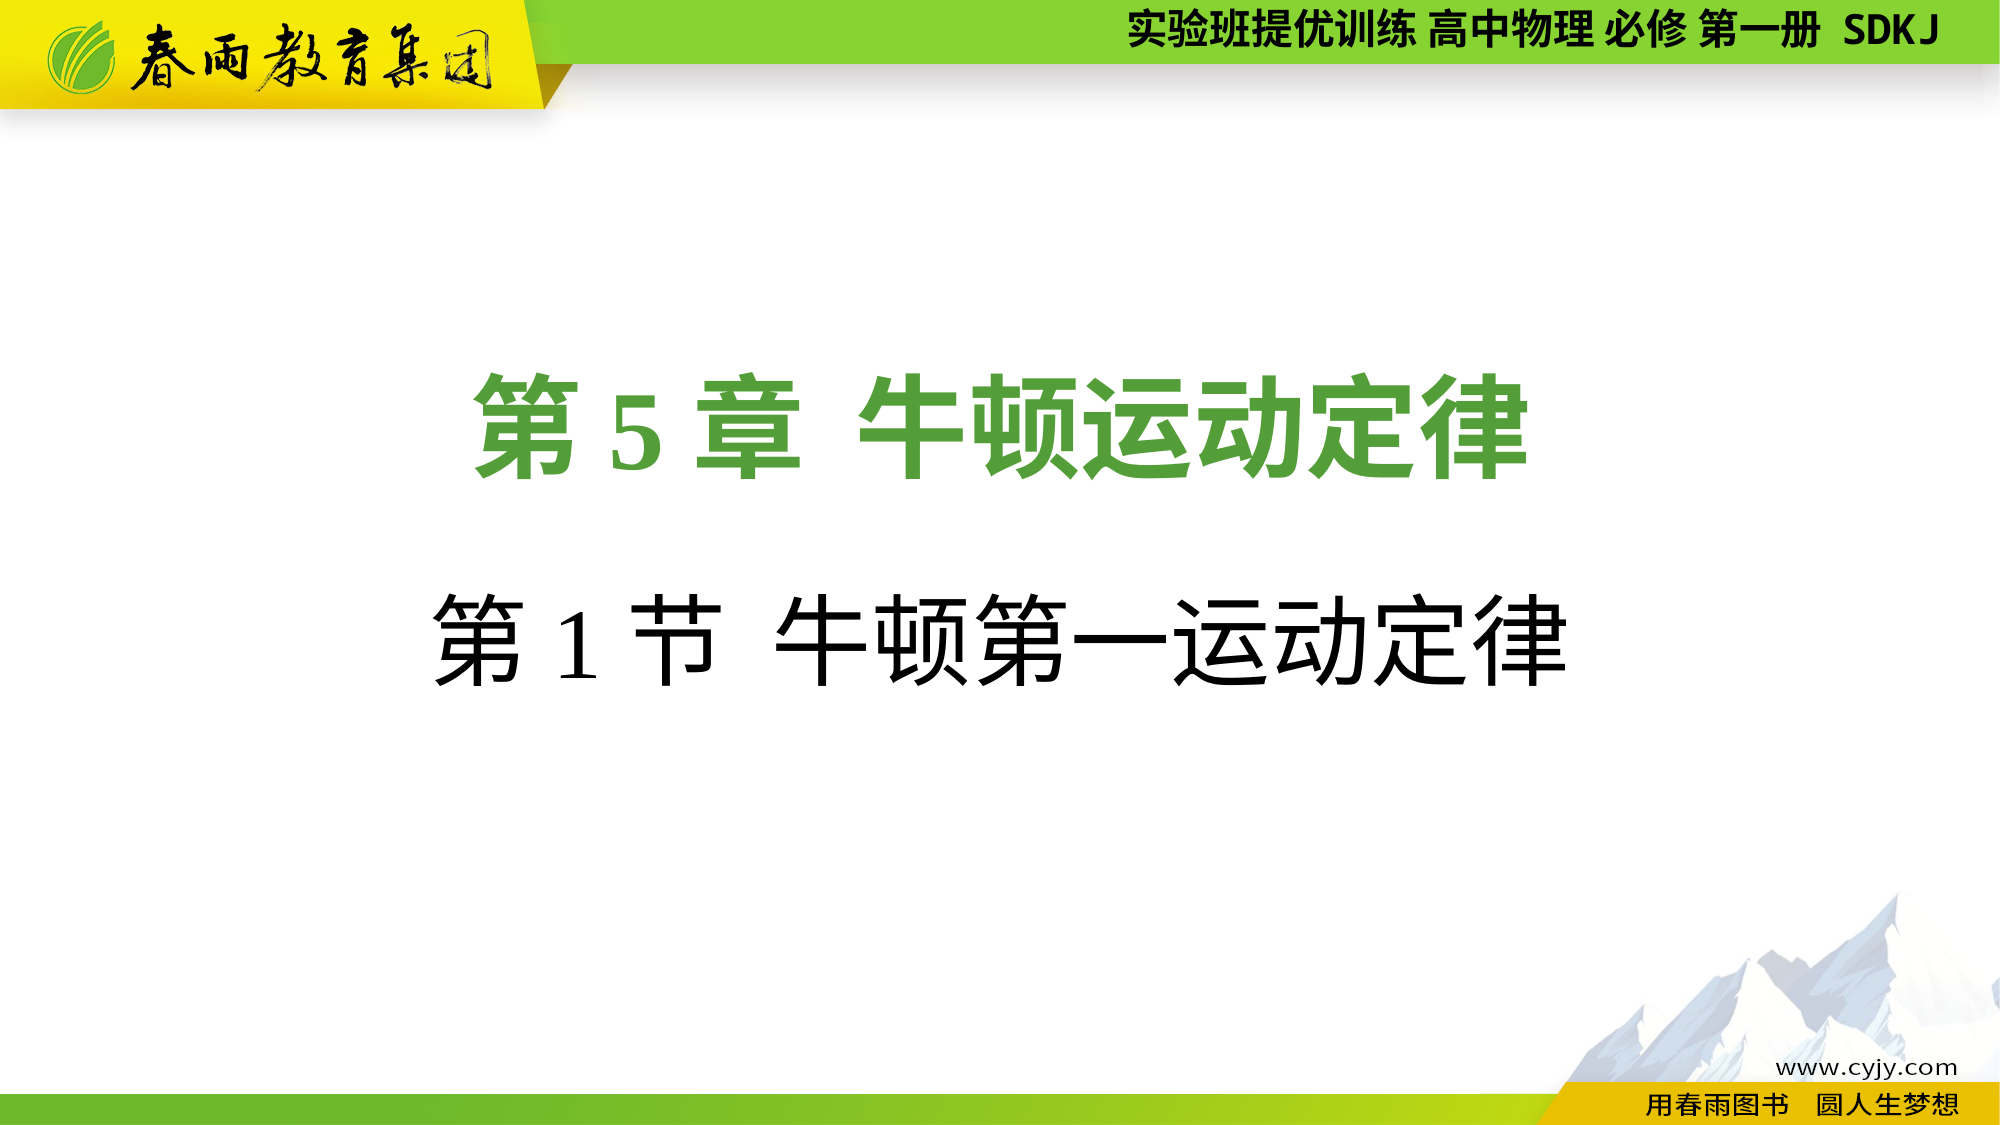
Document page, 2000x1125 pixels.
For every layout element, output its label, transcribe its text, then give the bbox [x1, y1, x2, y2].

text_box 第1节 牛顿第一运动定律 [54, 511, 1946, 706]
picture [0, 0, 2000, 1125]
text_box 第5章 牛顿运动定律 [54, 282, 1946, 500]
